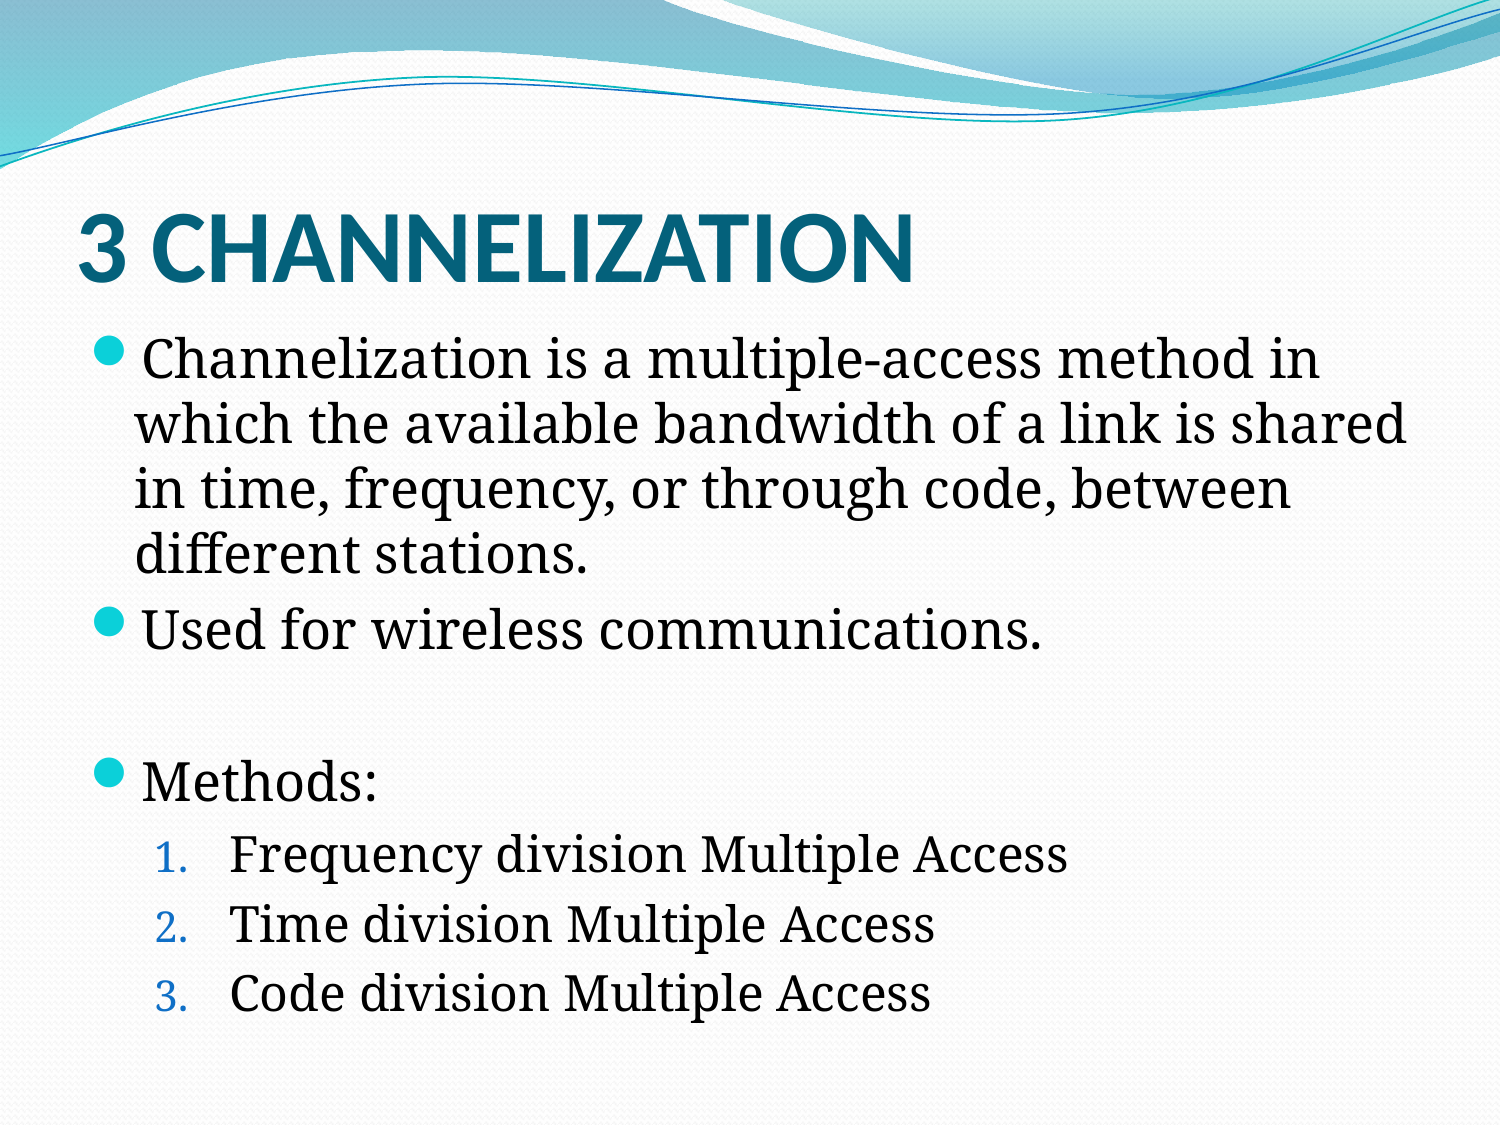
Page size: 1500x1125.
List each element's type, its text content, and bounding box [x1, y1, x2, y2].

list Channelization is a multiple-access method in which the available bandwidth of a link is shared in time, frequency, or through code, between different stations. Used for wireless communications. Methods: Frequency division Multiple Access Time division Multiple Access Code division Multiple Access [75, 317, 1425, 1038]
title 3 CHANNELIZATION [75, 115, 1425, 303]
